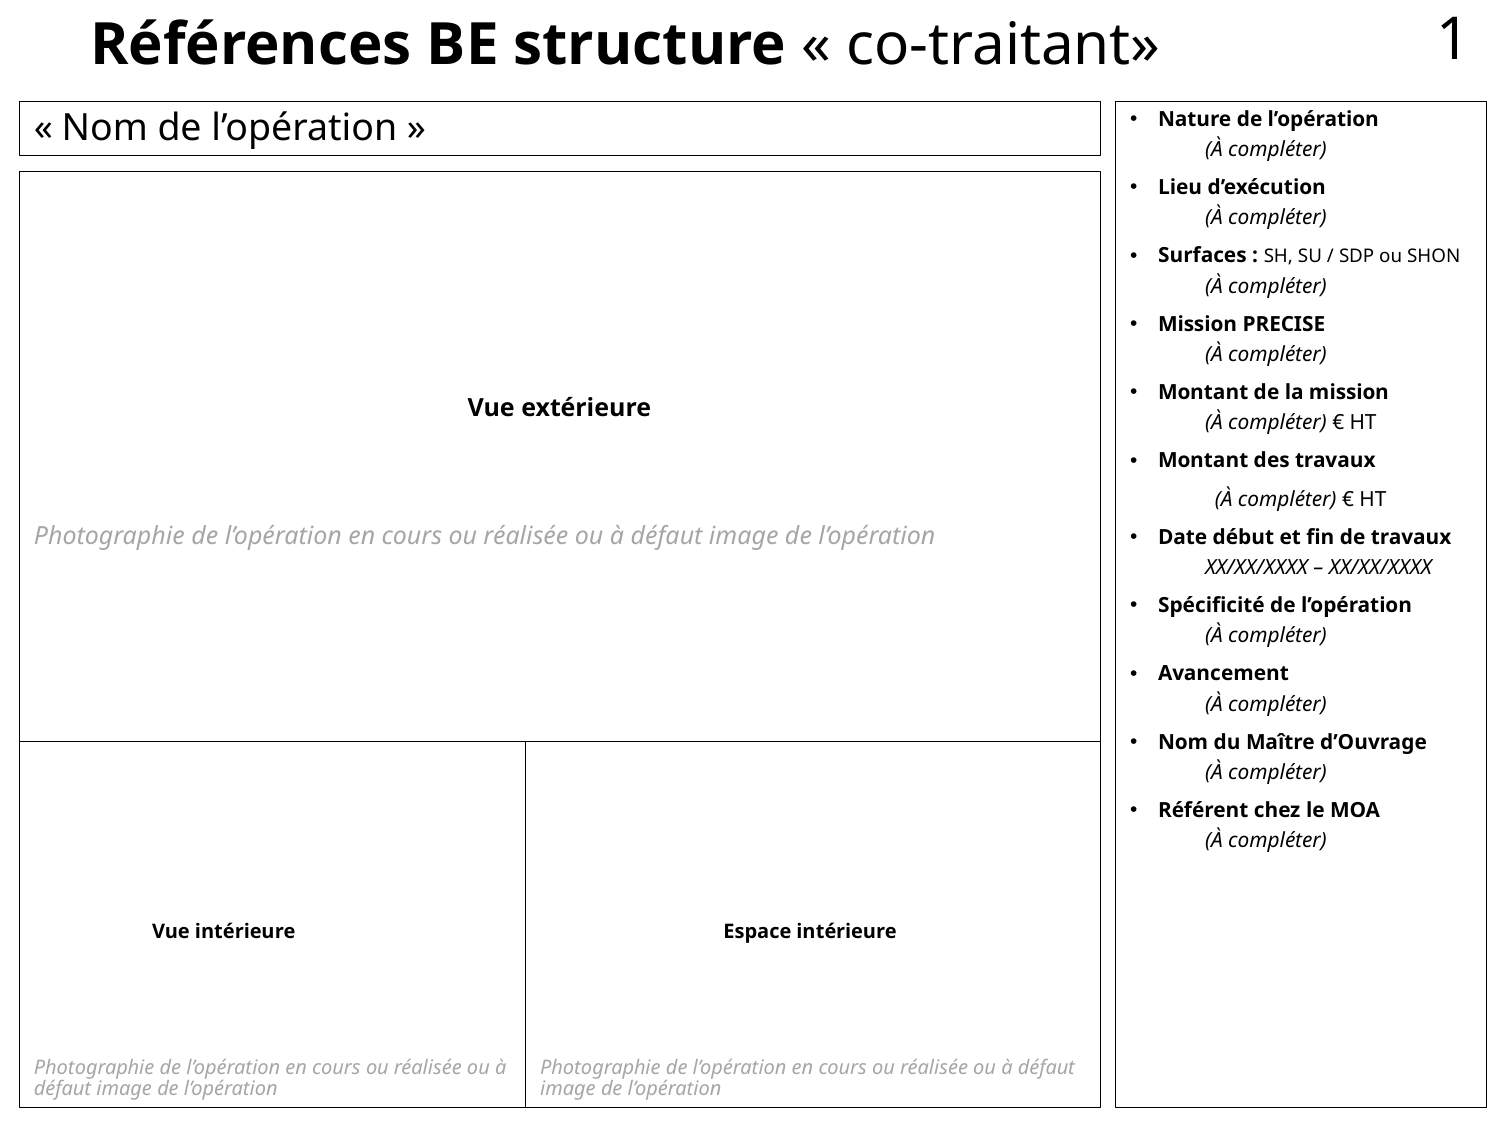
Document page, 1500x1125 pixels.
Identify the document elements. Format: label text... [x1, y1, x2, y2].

list Nature de l’opération (À compléter) Lieu d’exécution (À compléter) Surfaces : SH, SU / SDP ou SHON (À compléter) Mission PRECISE (À compléter) Montant de la mission (À compléter) € HT Montant des travaux (À compléter) € HT Date début et fin de travaux XX/XX/XXXX – XX/XX/XXXX Spécificité de l’opération (À compléter) Avancement (À compléter) Nom du Maître d’Ouvrage (À compléter) Référent chez le MOA (À compléter) [1115, 100, 1486, 1108]
text_box Références BE structure « co-traitant» [0, 0, 1301, 97]
text_box Vue intérieure Photographie de l’opération en cours ou réalisée ou à défaut image de l’opération [18, 741, 525, 1108]
text_box Espace intérieure Photographie de l’opération en cours ou réalisée ou à défaut image de l’opération [525, 741, 1101, 1108]
list Vue extérieure Photographie de l’opération en cours ou réalisée ou à défaut image de l’opération [18, 171, 1101, 741]
list « Nom de l’opération » [18, 100, 1101, 156]
list 1 [1407, 1, 1500, 81]
